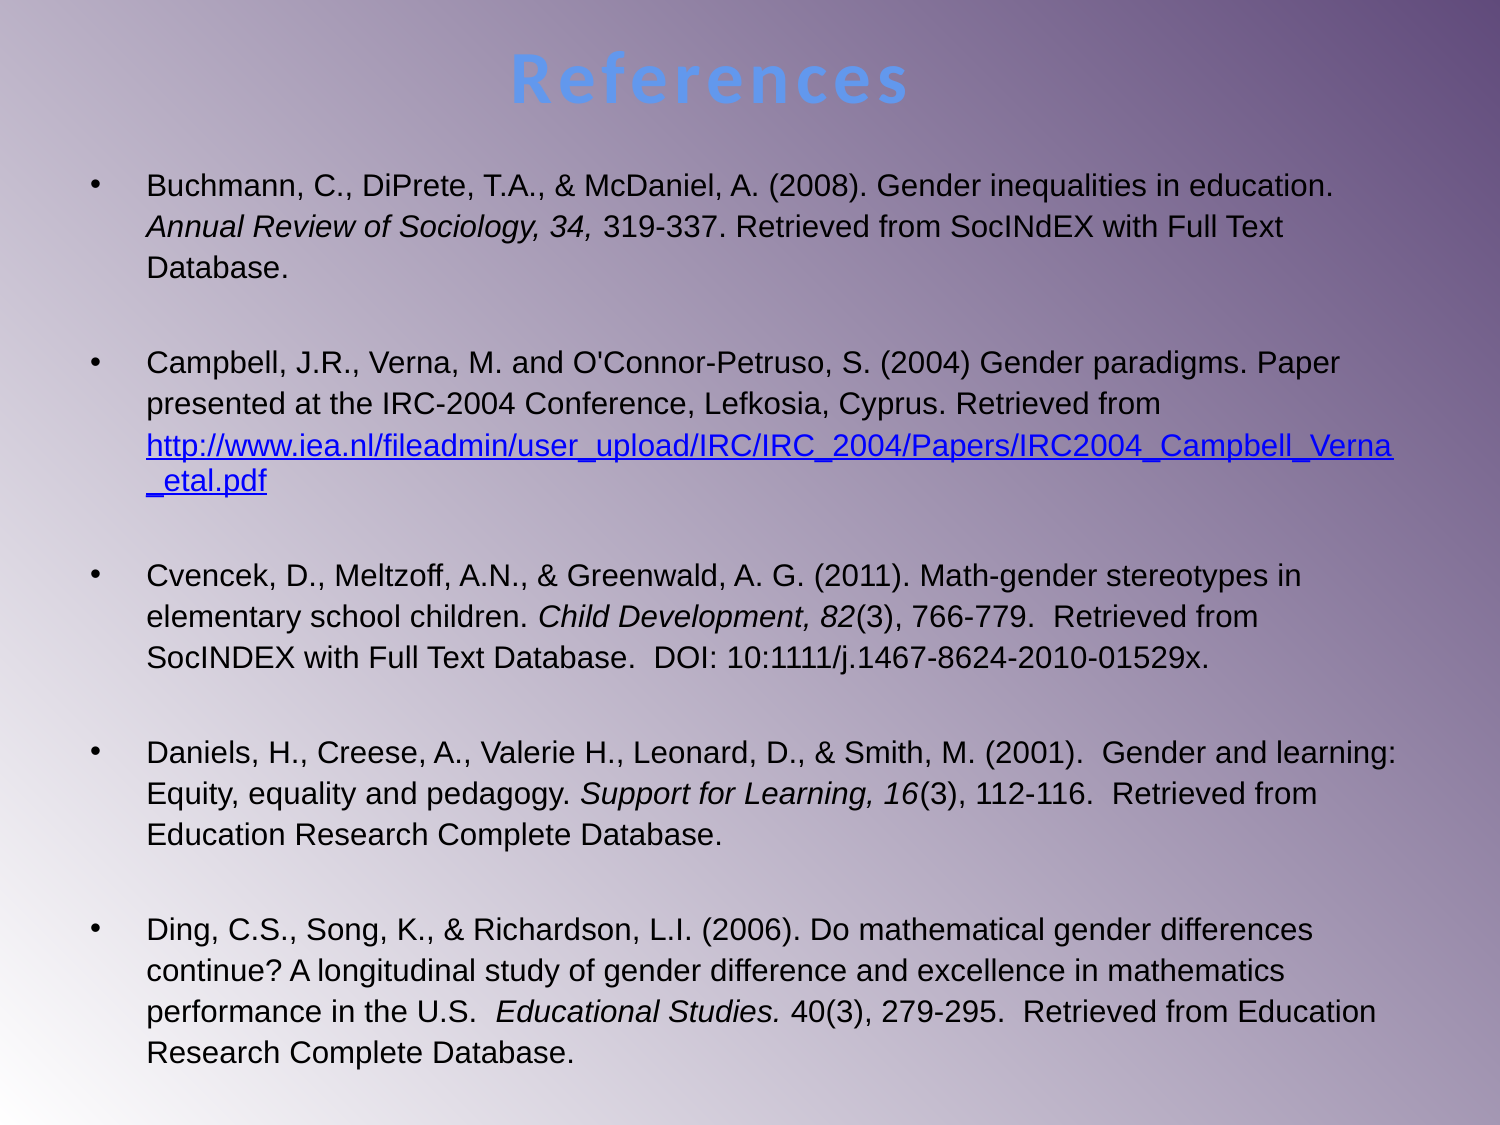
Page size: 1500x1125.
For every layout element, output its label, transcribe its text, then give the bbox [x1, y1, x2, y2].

list Buchmann, C., DiPrete, T.A., & McDaniel, A. (2008). Gender inequalities in education. Annual Review of Sociology, 34, 319-337. Retrieved from SocINdEX with Full Text Database. Campbell, J.R., Verna, M. and O'Connor-Petruso, S. (2004) Gender paradigms. Paper presented at the IRC-2004 Conference, Lefkosia, Cyprus. Retrieved from http://www.iea.nl/fileadmin/user_upload/IRC/IRC_2004/Papers/IRC2004_Campbell_Verna_etal.pdf Cvencek, D., Meltzoff, A.N., & Greenwald, A. G. (2011). Math-gender stereotypes in elementary school children. Child Development, 82(3), 766-779. Retrieved from SocINDEX with Full Text Database. DOI: 10:1111/j.1467-8624-2010-01529x. Daniels, H., Creese, A., Valerie H., Leonard, D., & Smith, M. (2001). Gender and learning: Equity, equality and pedagogy. Support for Learning, 16(3), 112-116. Retrieved from Education Research Complete Database. Ding, C.S., Song, K., & Richardson, L.I. (2006). Do mathematical gender differences continue? A longitudinal study of gender difference and excellence in mathematics performance in the U.S. Educational Studies. 40(3), 279-295. Retrieved from Education Research Complete Database. [75, 154, 1425, 1089]
title References [60, 20, 1411, 127]
